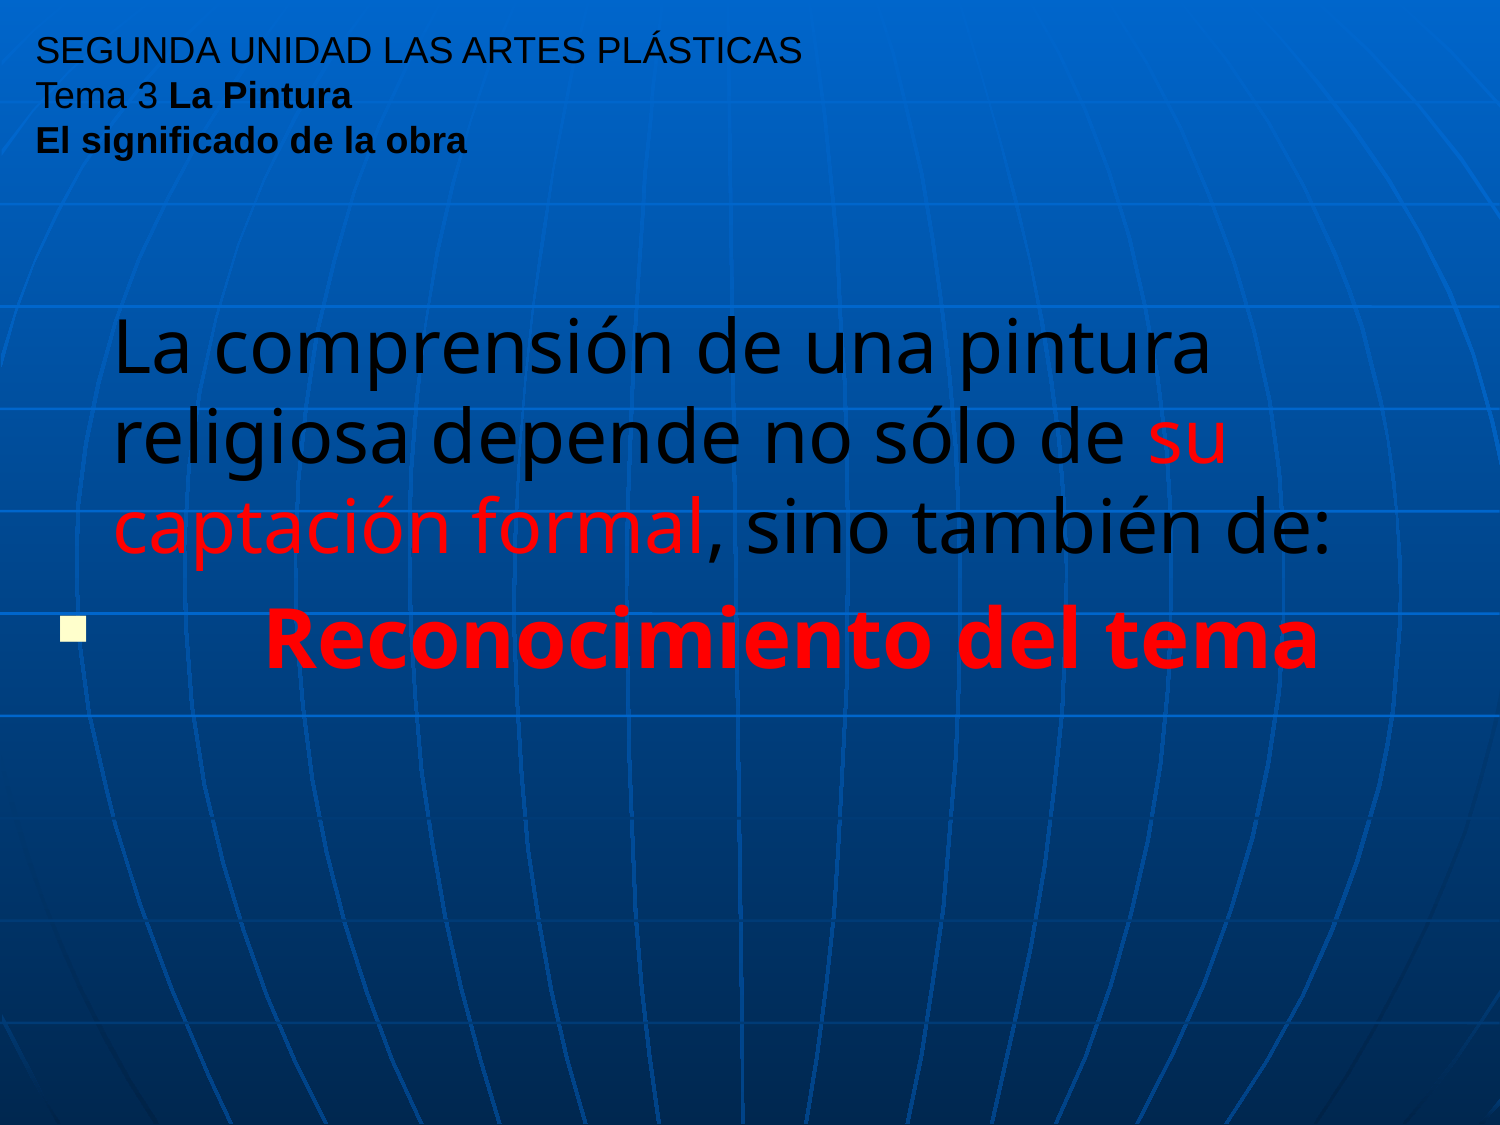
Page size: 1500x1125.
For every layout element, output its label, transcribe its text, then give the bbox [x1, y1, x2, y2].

list La comprensión de una pintura religiosa depende no sólo de su captación formal, sino también de: Reconocimiento del tema [40, 290, 1436, 811]
title SEGUNDA UNIDAD LAS ARTES PLÁSTICAS Tema 3 La Pintura El significado de la obra [0, 0, 840, 188]
